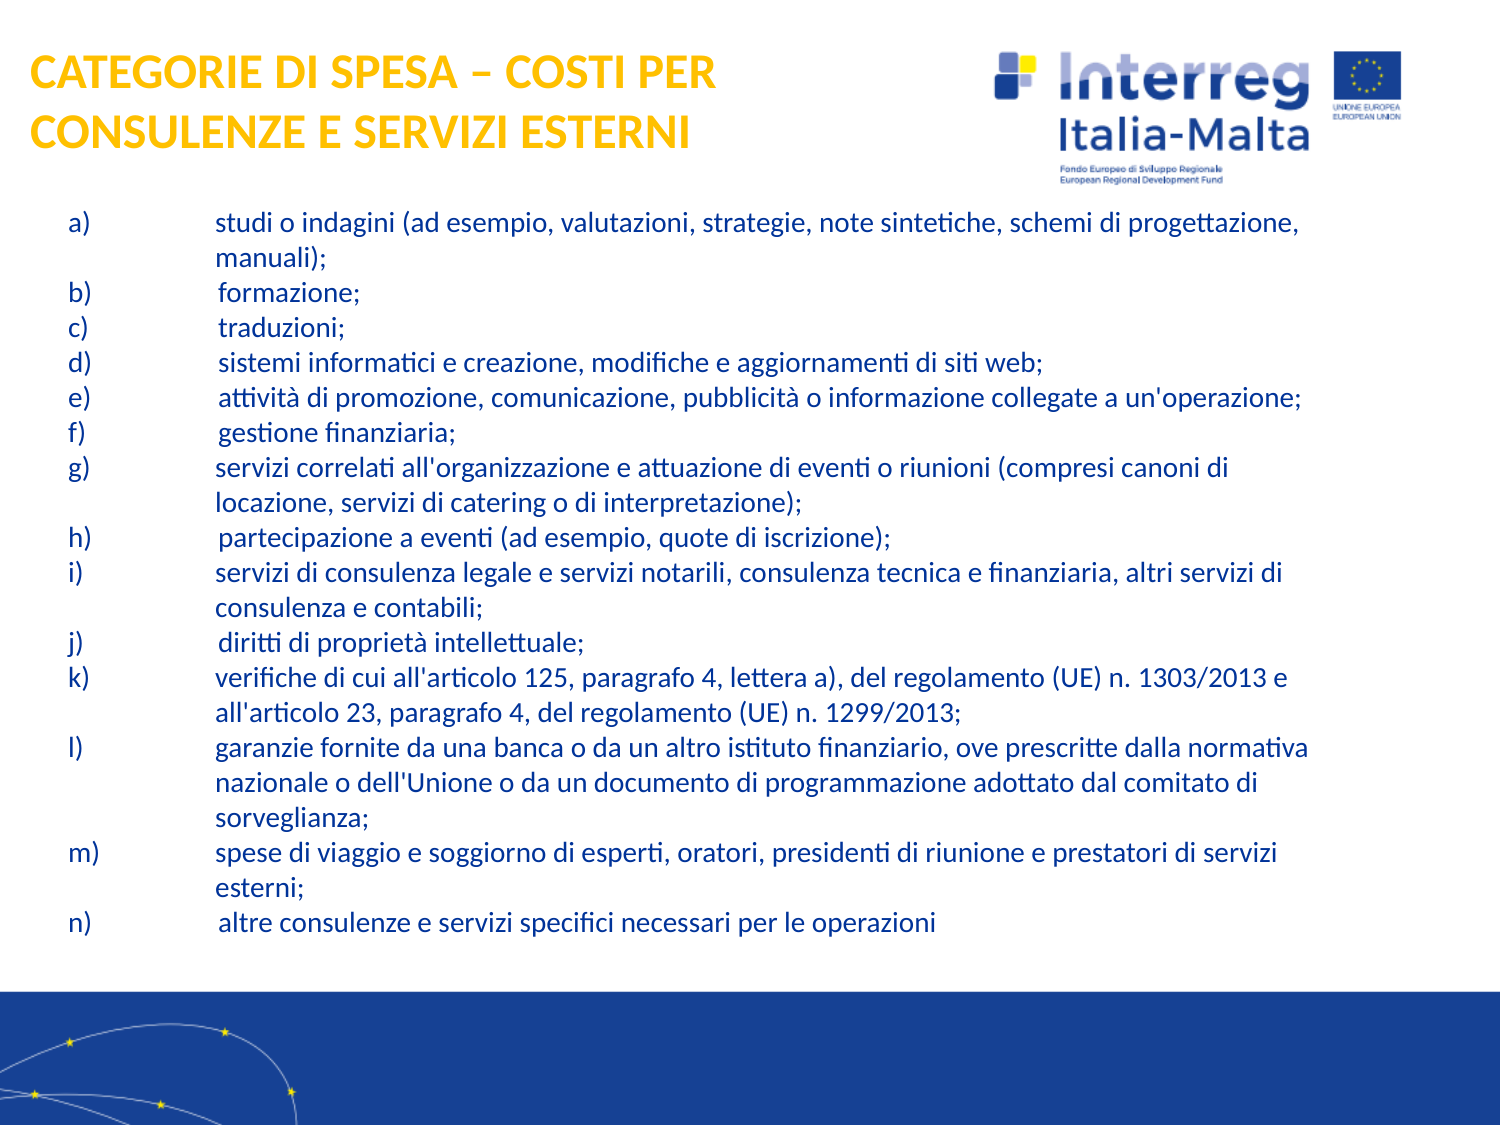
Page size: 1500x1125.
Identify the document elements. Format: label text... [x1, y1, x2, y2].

text_box a) studi o indagini (ad esempio, valutazioni, strategie, note sintetiche, schemi di progettazione, manuali); b) formazione; c) traduzioni; d) sistemi informatici e creazione, modifiche e aggiornamenti di siti web; e) attività di promozione, comunicazione, pubblicità o informazione collegate a un'operazione; f) gestione finanziaria; g) servizi correlati all'organizzazione e attuazione di eventi o riunioni (compresi canoni di locazione, servizi di catering o di interpretazione); h) partecipazione a eventi (ad esempio, quote di iscrizione); i) servizi di consulenza legale e servizi notarili, consulenza tecnica e finanziaria, altri servizi di consulenza e contabili; j) diritti di proprietà intellettuale; k) verifiche di cui all'articolo 125, paragrafo 4, lettera a), del regolamento (UE) n. 1303/2013 e all'articolo 23, paragrafo 4, del regolamento (UE) n. 1299/2013; l) garanzie fornite da una banca o da un altro istituto finanziario, ove prescritte dalla normativa nazionale o dell'Unione o da un documento di programmazione adottato dal comitato di sorveglianza; m) spese di viaggio e soggiorno di esperti, oratori, presidenti di riunione e prestatori di servizi esterni; n) altre consulenze e servizi specifici necessari per le operazioni [53, 196, 1370, 946]
text_box CATEGORIE DI SPESA – COSTI PER CONSULENZE E SERVIZI ESTERNI [4, 30, 975, 166]
